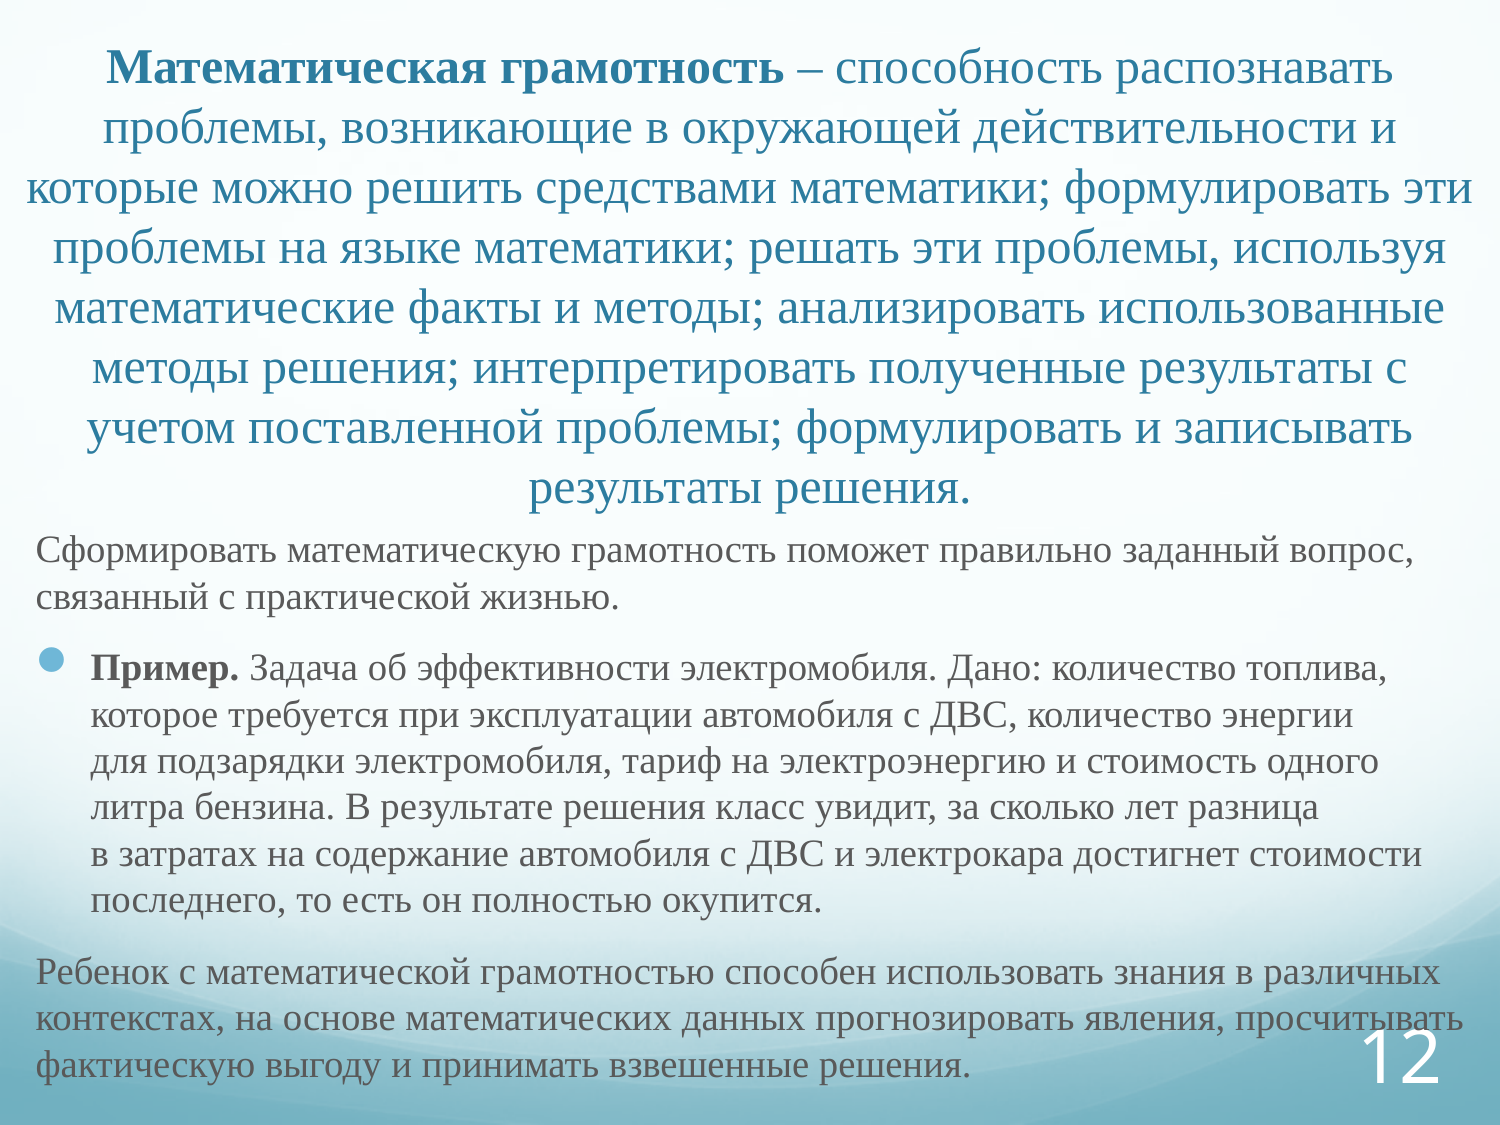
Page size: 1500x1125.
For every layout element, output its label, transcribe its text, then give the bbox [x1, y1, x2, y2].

footer [43, 1029, 838, 1090]
slide_number 12 [1295, 1029, 1459, 1090]
title Математическая грамотность – способность распознавать проблемы, возникающие в окружающей действительности и которые можно решить средствами математики; формулировать эти проблемы на языке математики; решать эти проблемы, используя математические факты и методы; анализировать использованные методы решения; интерпретировать полученные результаты с учетом поставленной проблемы; формулировать и записывать результаты решения. [0, 17, 1500, 581]
list Сформировать математическую грамотность поможет правильно заданный вопрос, связанный с практической жизнью. Пример. Задача об эффективности электромобиля. Дано: количество топлива, которое требуется при эксплуатации автомобиля с ДВС, количество энергии для подзарядки электромобиля, тариф на электроэнергию и стоимость одного литра бензина. В результате решения класс увидит, за сколько лет разница в затратах на содержание автомобиля с ДВС и электрокара достигнет стоимости последнего, то есть он полностью окупится. Ребенок с математической грамотностью способен использовать знания в различных контекстах, на основе математических данных прогнозировать явления, просчитывать фактическую выгоду и принимать взвешенные решения. [20, 262, 1500, 1104]
